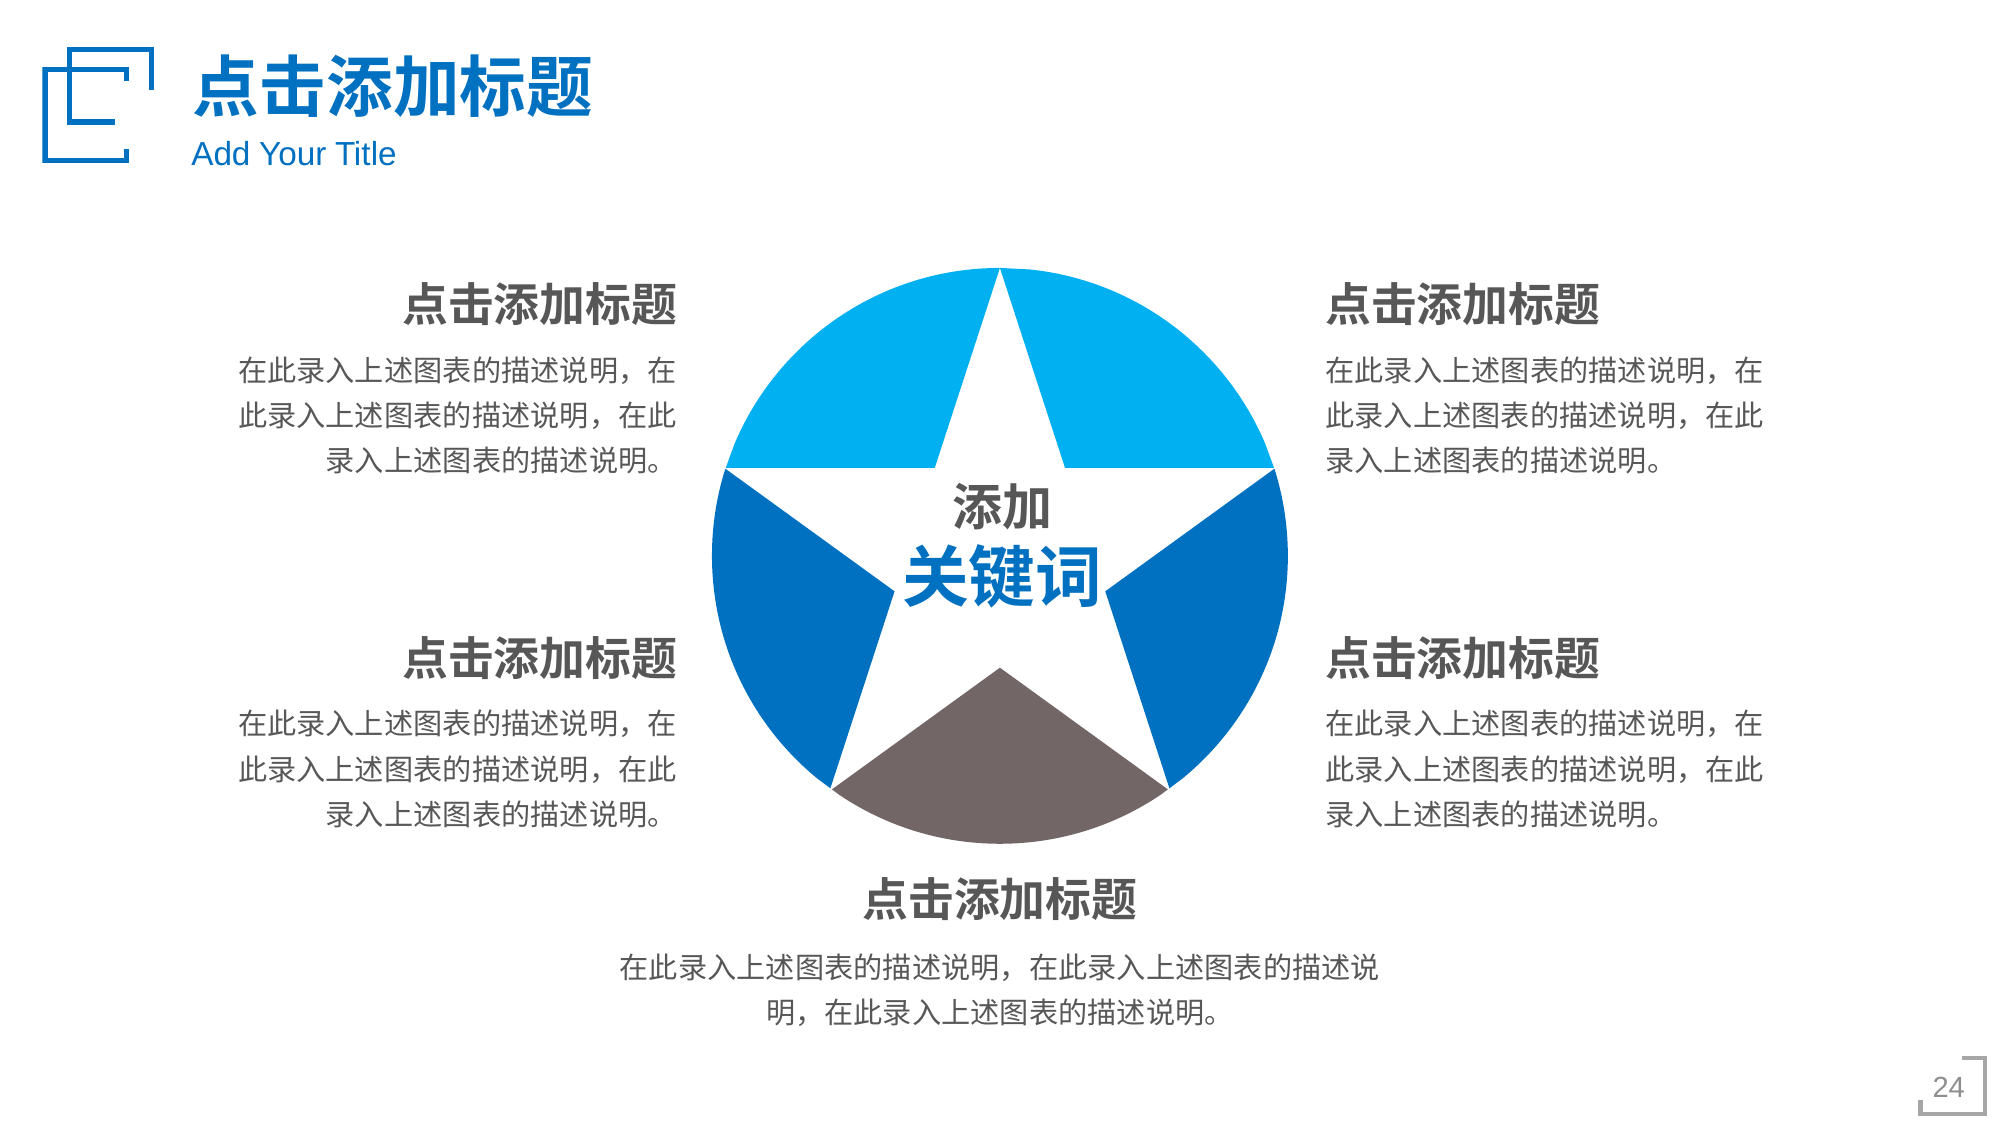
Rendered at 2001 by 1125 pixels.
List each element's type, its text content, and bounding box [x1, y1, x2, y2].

text_box [830, 666, 1170, 845]
text_box 在此录入上述图表的描述说明，在此录入上述图表的描述说明，在此录入上述图表的描述说明。 [604, 930, 1396, 1037]
text_box 点击添加标题 [839, 862, 1161, 930]
text_box 在此录入上述图表的描述说明，在此录入上述图表的描述说明，在此录入上述图表的描述说明。 [194, 687, 692, 839]
text_box [998, 266, 1275, 469]
text_box 点击添加标题 [1310, 267, 1631, 333]
text_box 点击添加标题 [177, 36, 609, 132]
text_box 在此录入上述图表的描述说明，在此录入上述图表的描述说明，在此录入上述图表的描述说明。 [1310, 687, 1808, 839]
text_box 添加 关键词 [842, 467, 1163, 623]
text_box 点击添加标题 [371, 267, 692, 333]
text_box [710, 467, 886, 791]
text_box 点击添加标题 [371, 621, 692, 687]
text_box [1114, 467, 1289, 790]
text_box [724, 266, 1000, 469]
text_box Add Your Title [176, 124, 555, 180]
text_box 点击添加标题 [1310, 621, 1631, 687]
text_box 在此录入上述图表的描述说明，在此录入上述图表的描述说明，在此录入上述图表的描述说明。 [1310, 333, 1808, 486]
text_box 在此录入上述图表的描述说明，在此录入上述图表的描述说明，在此录入上述图表的描述说明。 [194, 333, 692, 486]
